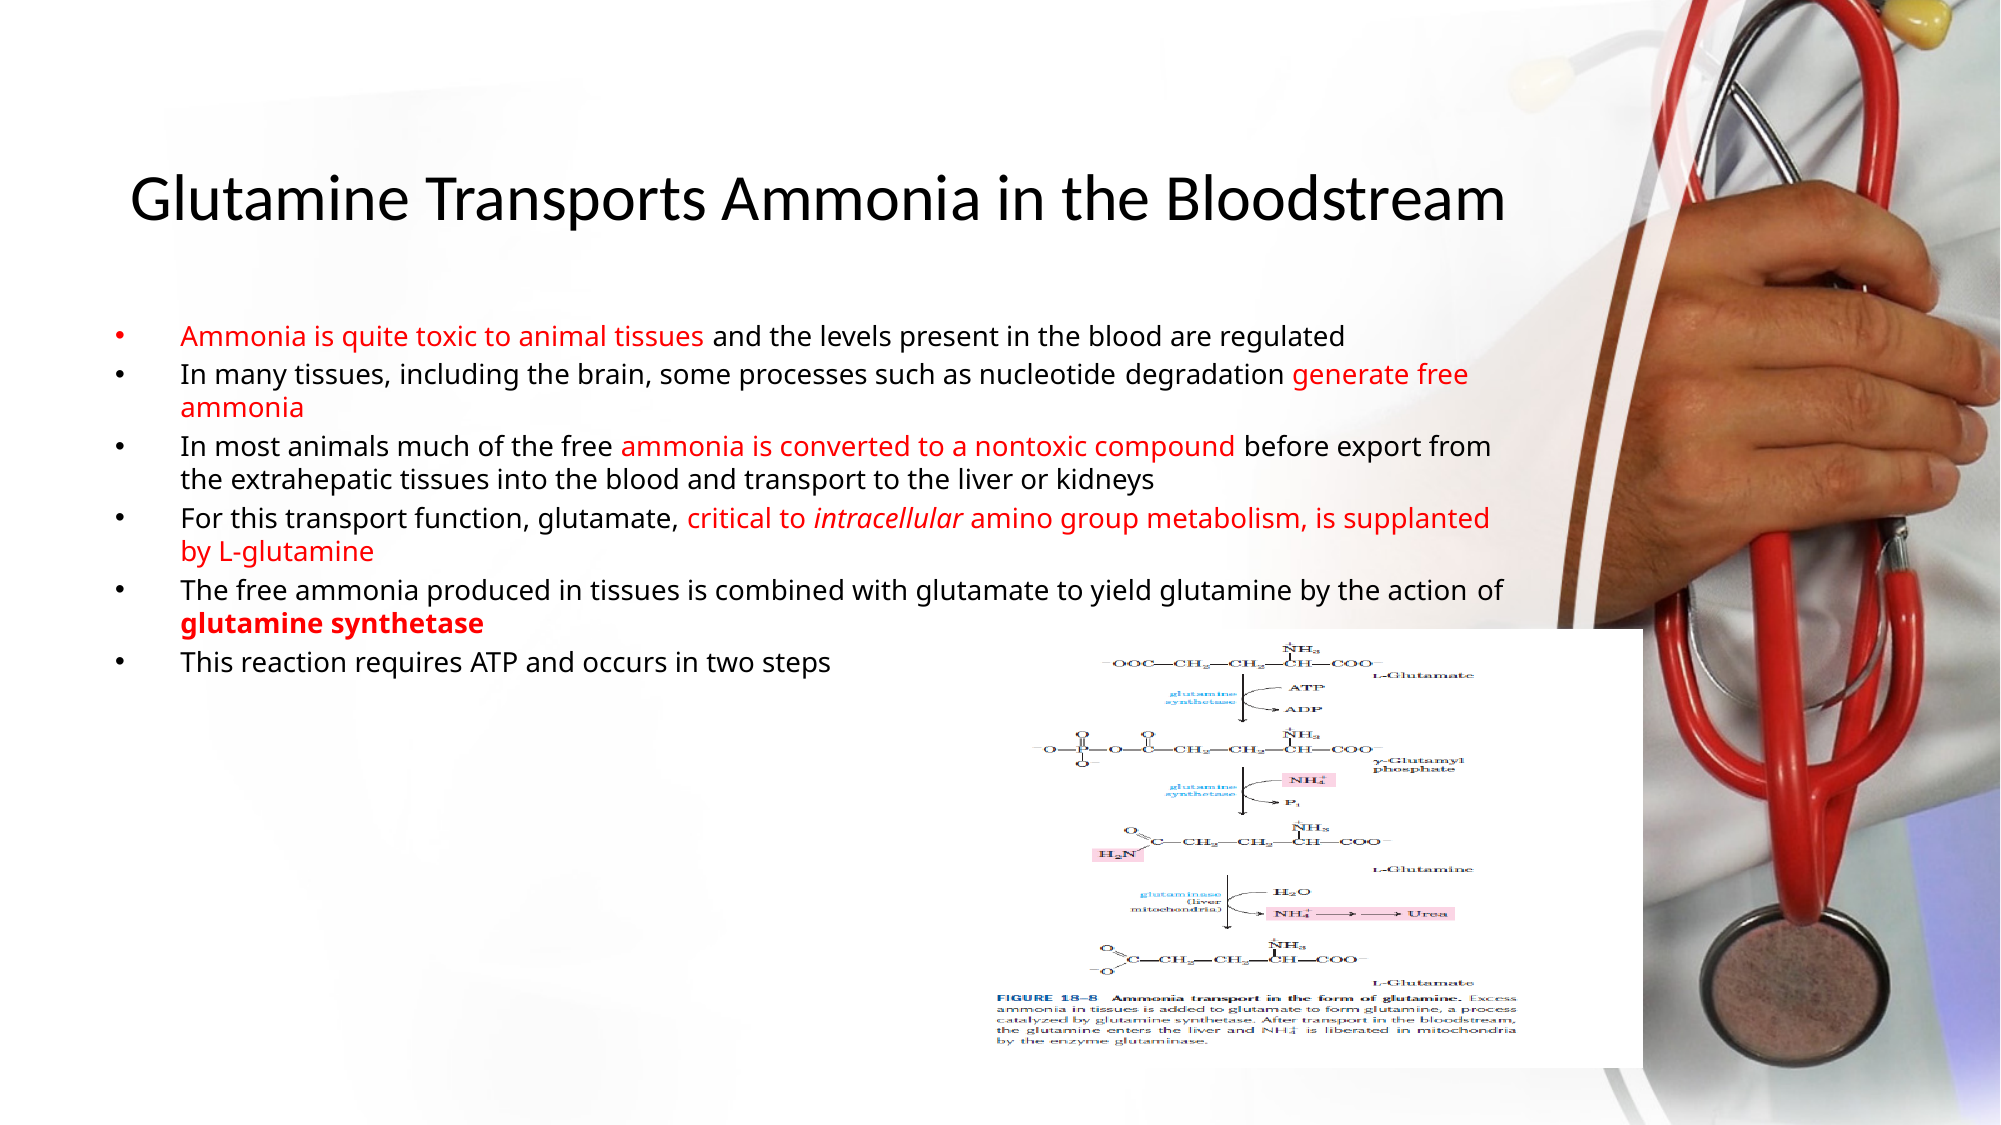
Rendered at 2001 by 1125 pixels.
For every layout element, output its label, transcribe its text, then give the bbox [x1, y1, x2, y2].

list Ammonia is quite toxic to animal tissues and the levels present in the blood are regulated In many tissues, including the brain, some processes such as nucleotide degradation generate free ammonia In most animals much of the free ammonia is converted to a nontoxic compound before export from the extrahepatic tissues into the blood and transport to the liver or kidneys For this transport function, glutamate, critical to intracellular amino group metabolism, is supplanted by L-glutamine The free ammonia produced in tissues is combined with glutamate to yield glutamine by the action of glutamine synthetase This reaction requires ATP and occurs in two steps [100, 310, 1537, 687]
title Glutamine Transports Ammonia in the Bloodstream [99, 110, 1540, 278]
picture [0, 0, 2001, 1125]
